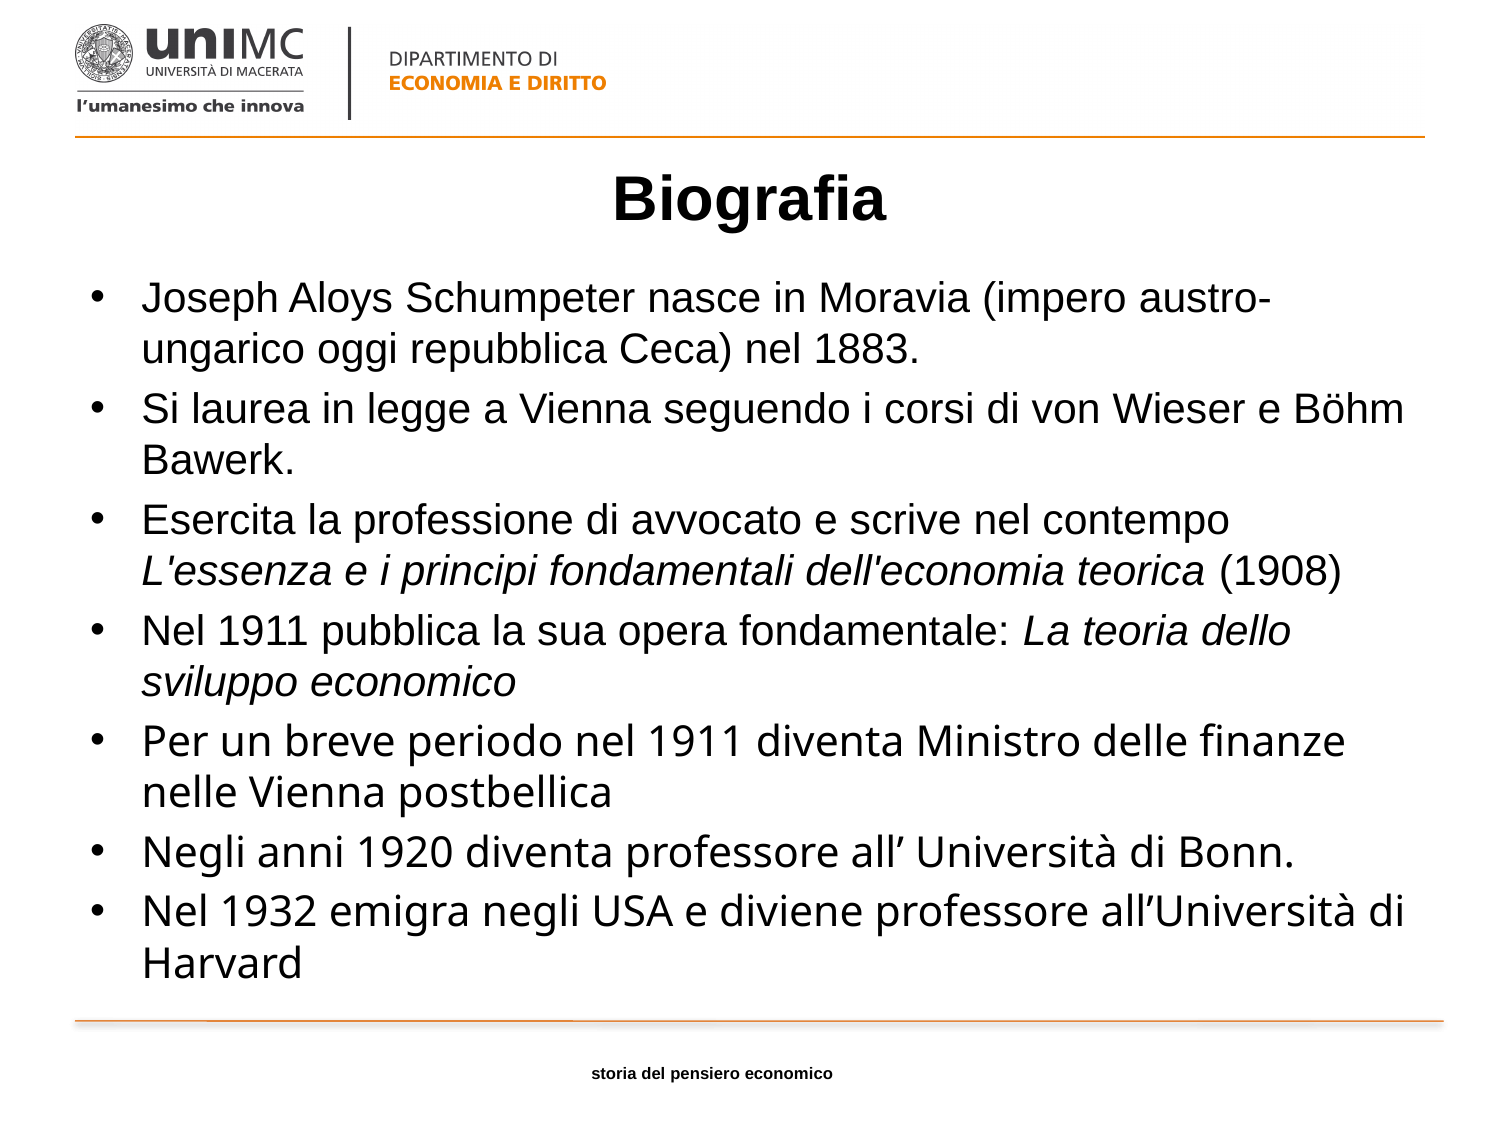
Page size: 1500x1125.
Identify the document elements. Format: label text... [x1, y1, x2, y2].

picture [75, 24, 1425, 138]
title Biografia [75, 149, 1425, 241]
list Joseph Aloys Schumpeter nasce in Moravia (impero austro-ungarico oggi repubblica Ceca) nel 1883. Si laurea in legge a Vienna seguendo i corsi di von Wieser e Böhm Bawerk. Esercita la professione di avvocato e scrive nel contempo L'essenza e i principi fondamentali dell'economia teorica (1908) Nel 1911 pubblica la sua opera fondamentale: La teoria dello sviluppo economico Per un breve periodo nel 1911 diventa Ministro delle finanze nelle Vienna postbellica Negli anni 1920 diventa professore all’ Università di Bonn. Nel 1932 emigra negli USA e diviene professore all’Università di Harvard [75, 262, 1425, 1005]
footer storia del pensiero economico [474, 1042, 950, 1103]
